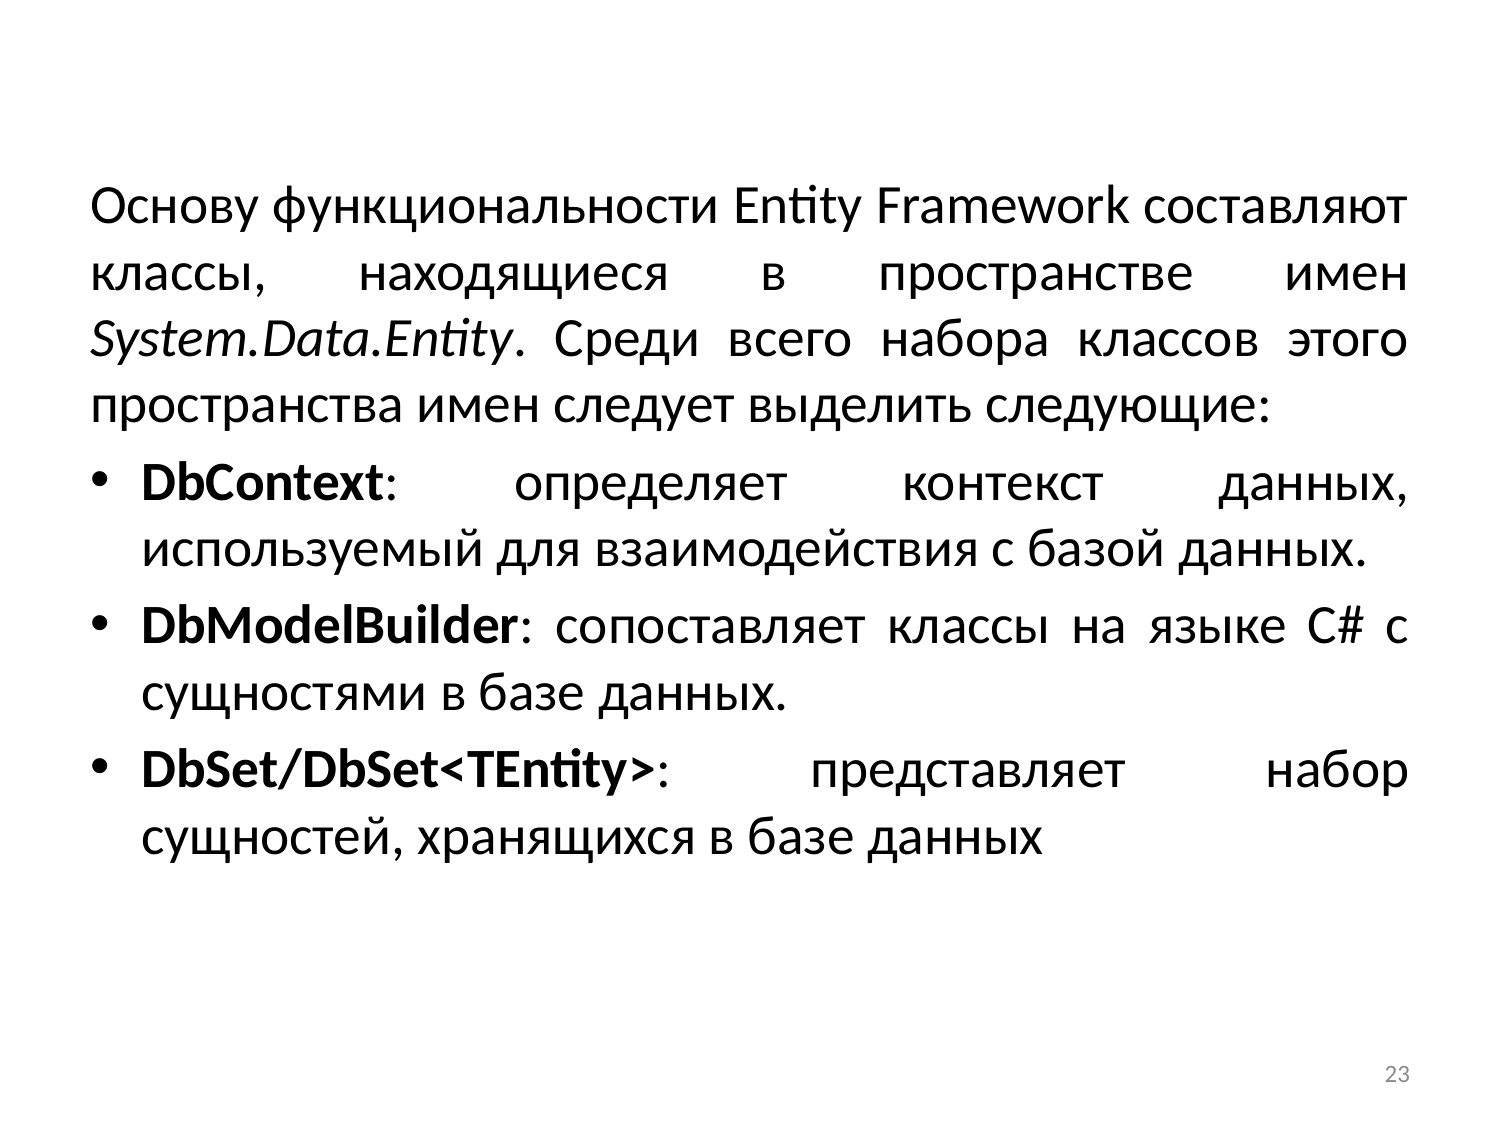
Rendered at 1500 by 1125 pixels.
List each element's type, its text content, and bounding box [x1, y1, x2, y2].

list Основу функциональности Entity Framework составляют классы, находящиеся в пространстве имен System.Data.Entity. Среди всего набора классов этого пространства имен следует выделить следующие: DbContext: определяет контекст данных, используемый для взаимодействия с базой данных. DbModelBuilder: сопоставляет классы на языке C# с сущностями в базе данных. DbSet/DbSet<TEntity>: представляет набор сущностей, хранящихся в базе данных [75, 160, 1425, 965]
slide_number 23 [1074, 1042, 1425, 1103]
